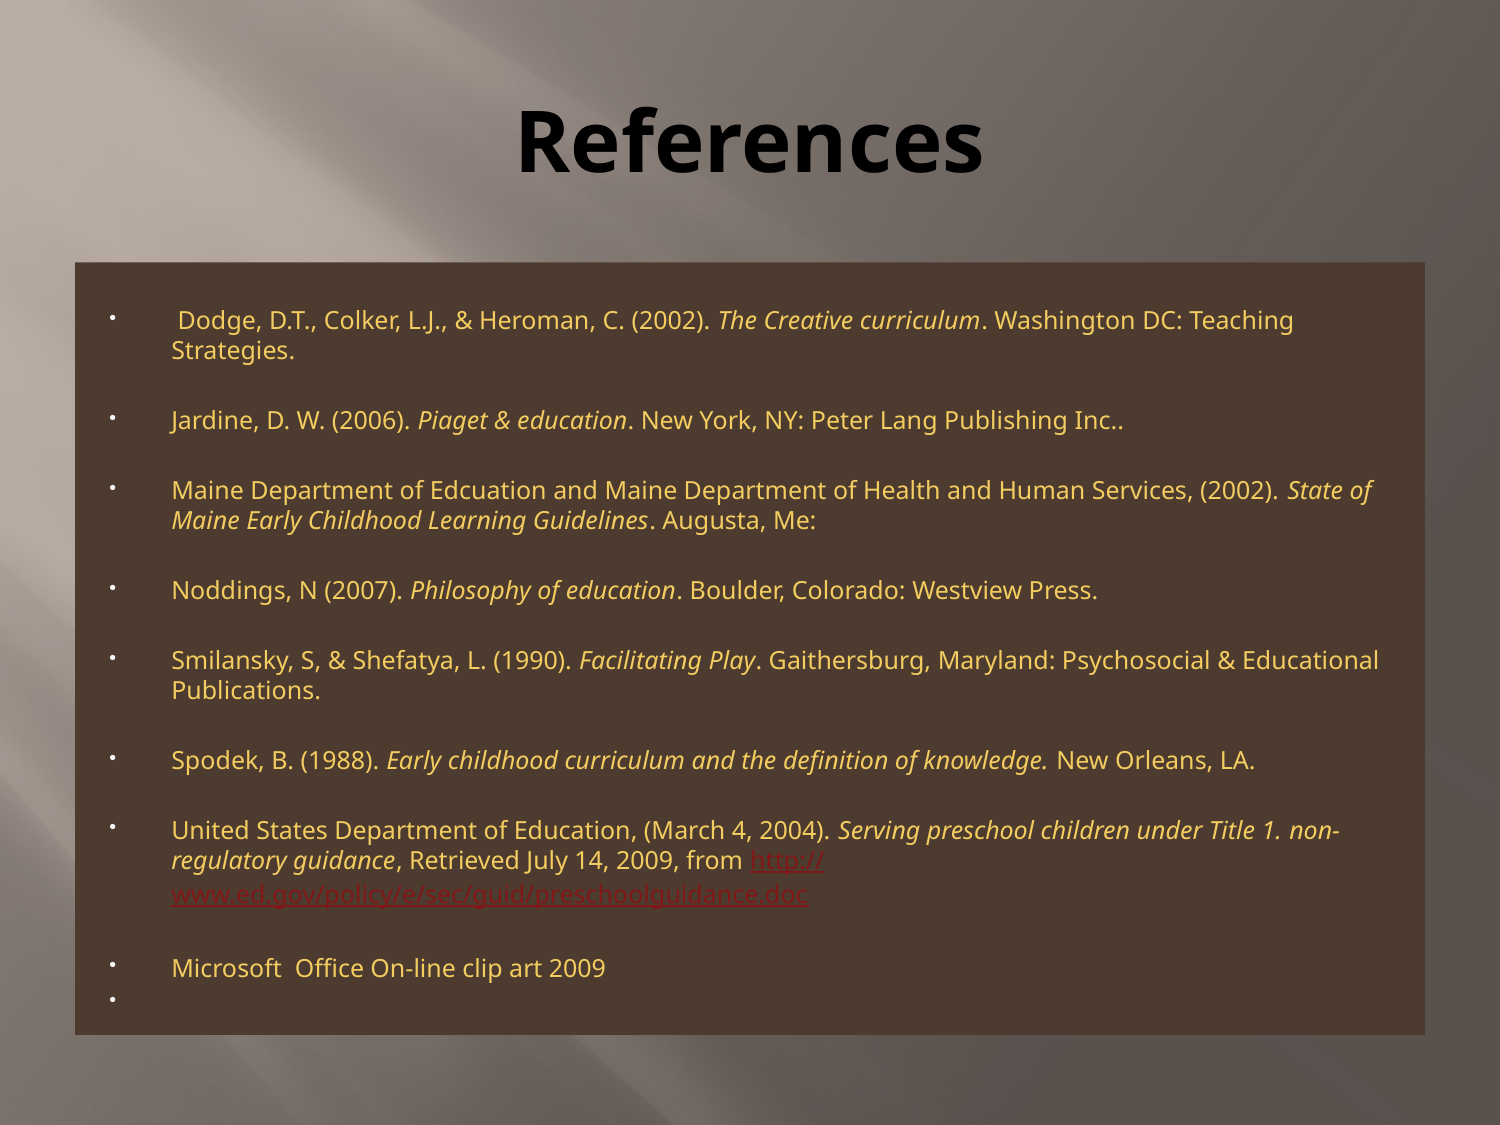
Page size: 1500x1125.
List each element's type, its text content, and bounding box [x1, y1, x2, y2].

title References [75, 45, 1425, 233]
list Dodge, D.T., Colker, L.J., & Heroman, C. (2002). The Creative curriculum. Washington DC: Teaching Strategies. Jardine, D. W. (2006). Piaget & education. New York, NY: Peter Lang Publishing Inc.. Maine Department of Edcuation and Maine Department of Health and Human Services, (2002). State of Maine Early Childhood Learning Guidelines. Augusta, Me: Noddings, N (2007). Philosophy of education. Boulder, Colorado: Westview Press. Smilansky, S, & Shefatya, L. (1990). Facilitating Play. Gaithersburg, Maryland: Psychosocial & Educational Publications. Spodek, B. (1988). Early childhood curriculum and the definition of knowledge. New Orleans, LA. United States Department of Education, (March 4, 2004). Serving preschool children under Title 1. non-regulatory guidance, Retrieved July 14, 2009, from http://www.ed.gov/policy/e/sec/guid/preschoolguidance.doc Microsoft Office On-line clip art 2009 [75, 262, 1425, 1035]
